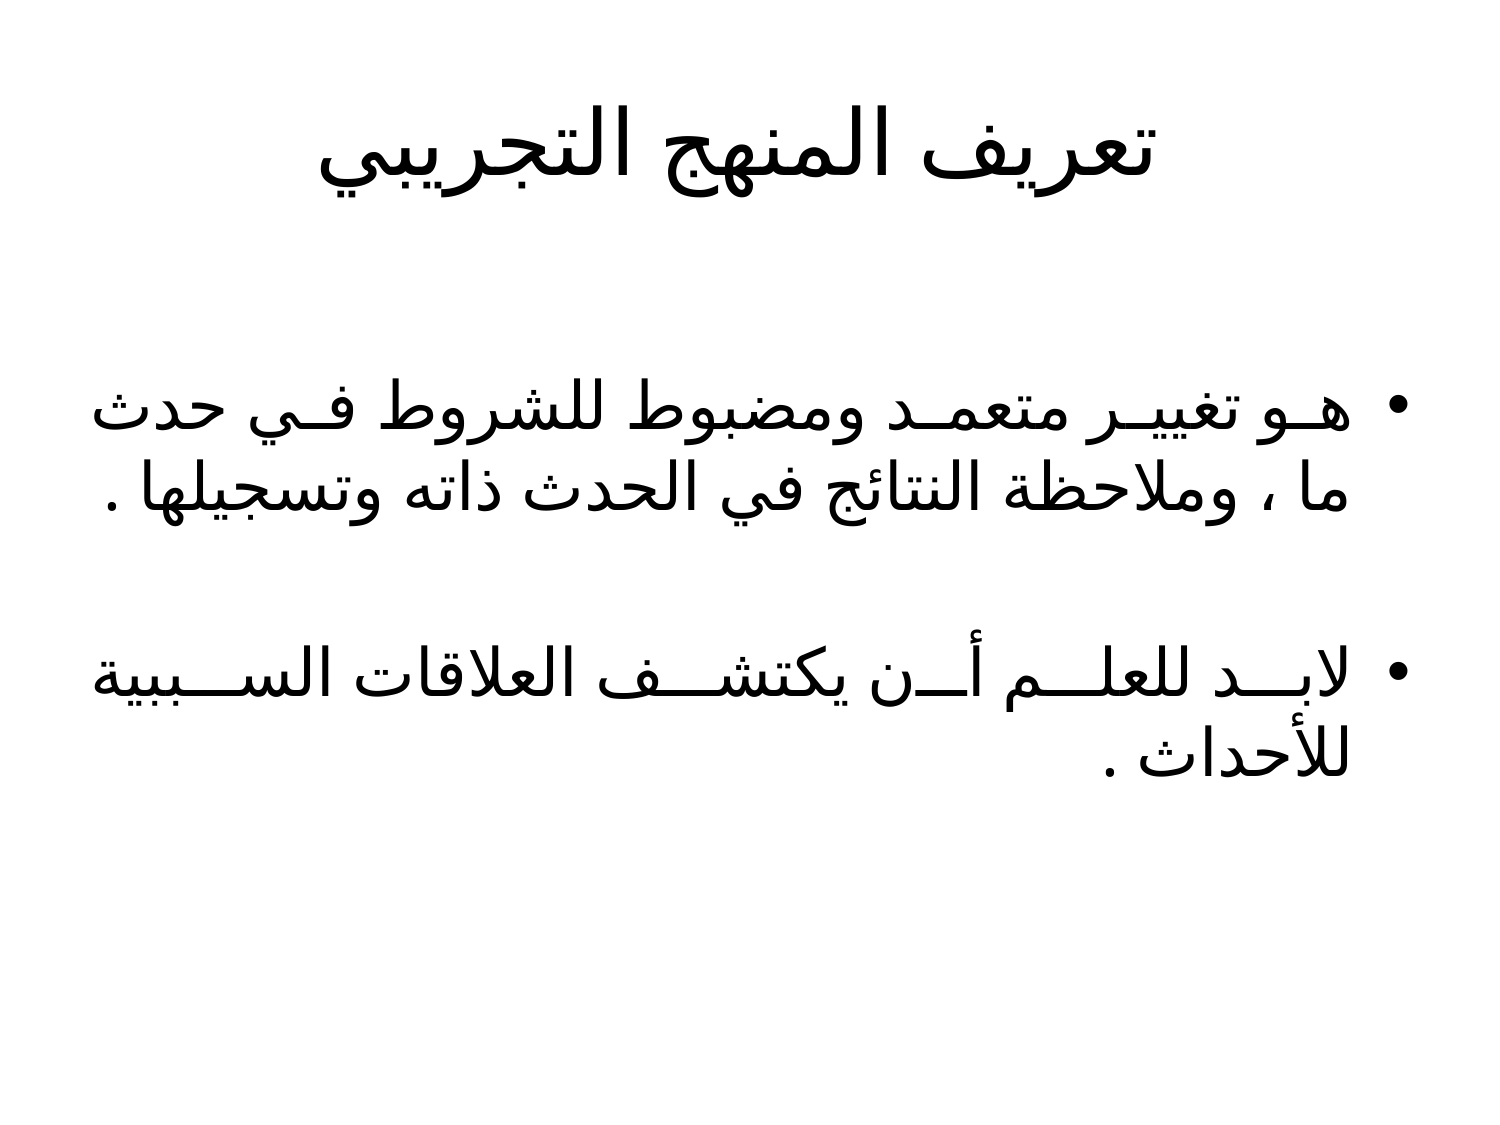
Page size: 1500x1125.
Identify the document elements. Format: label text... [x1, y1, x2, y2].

title تعريف المنهج التجريبي [75, 45, 1425, 233]
list هو تغيير متعمد ومضبوط للشروط في حدث ما ، وملاحظة النتائج في الحدث ذاته وتسجيلها . لابد للعلم أن يكتشف العلاقات السببية للأحداث . [75, 262, 1425, 1005]
